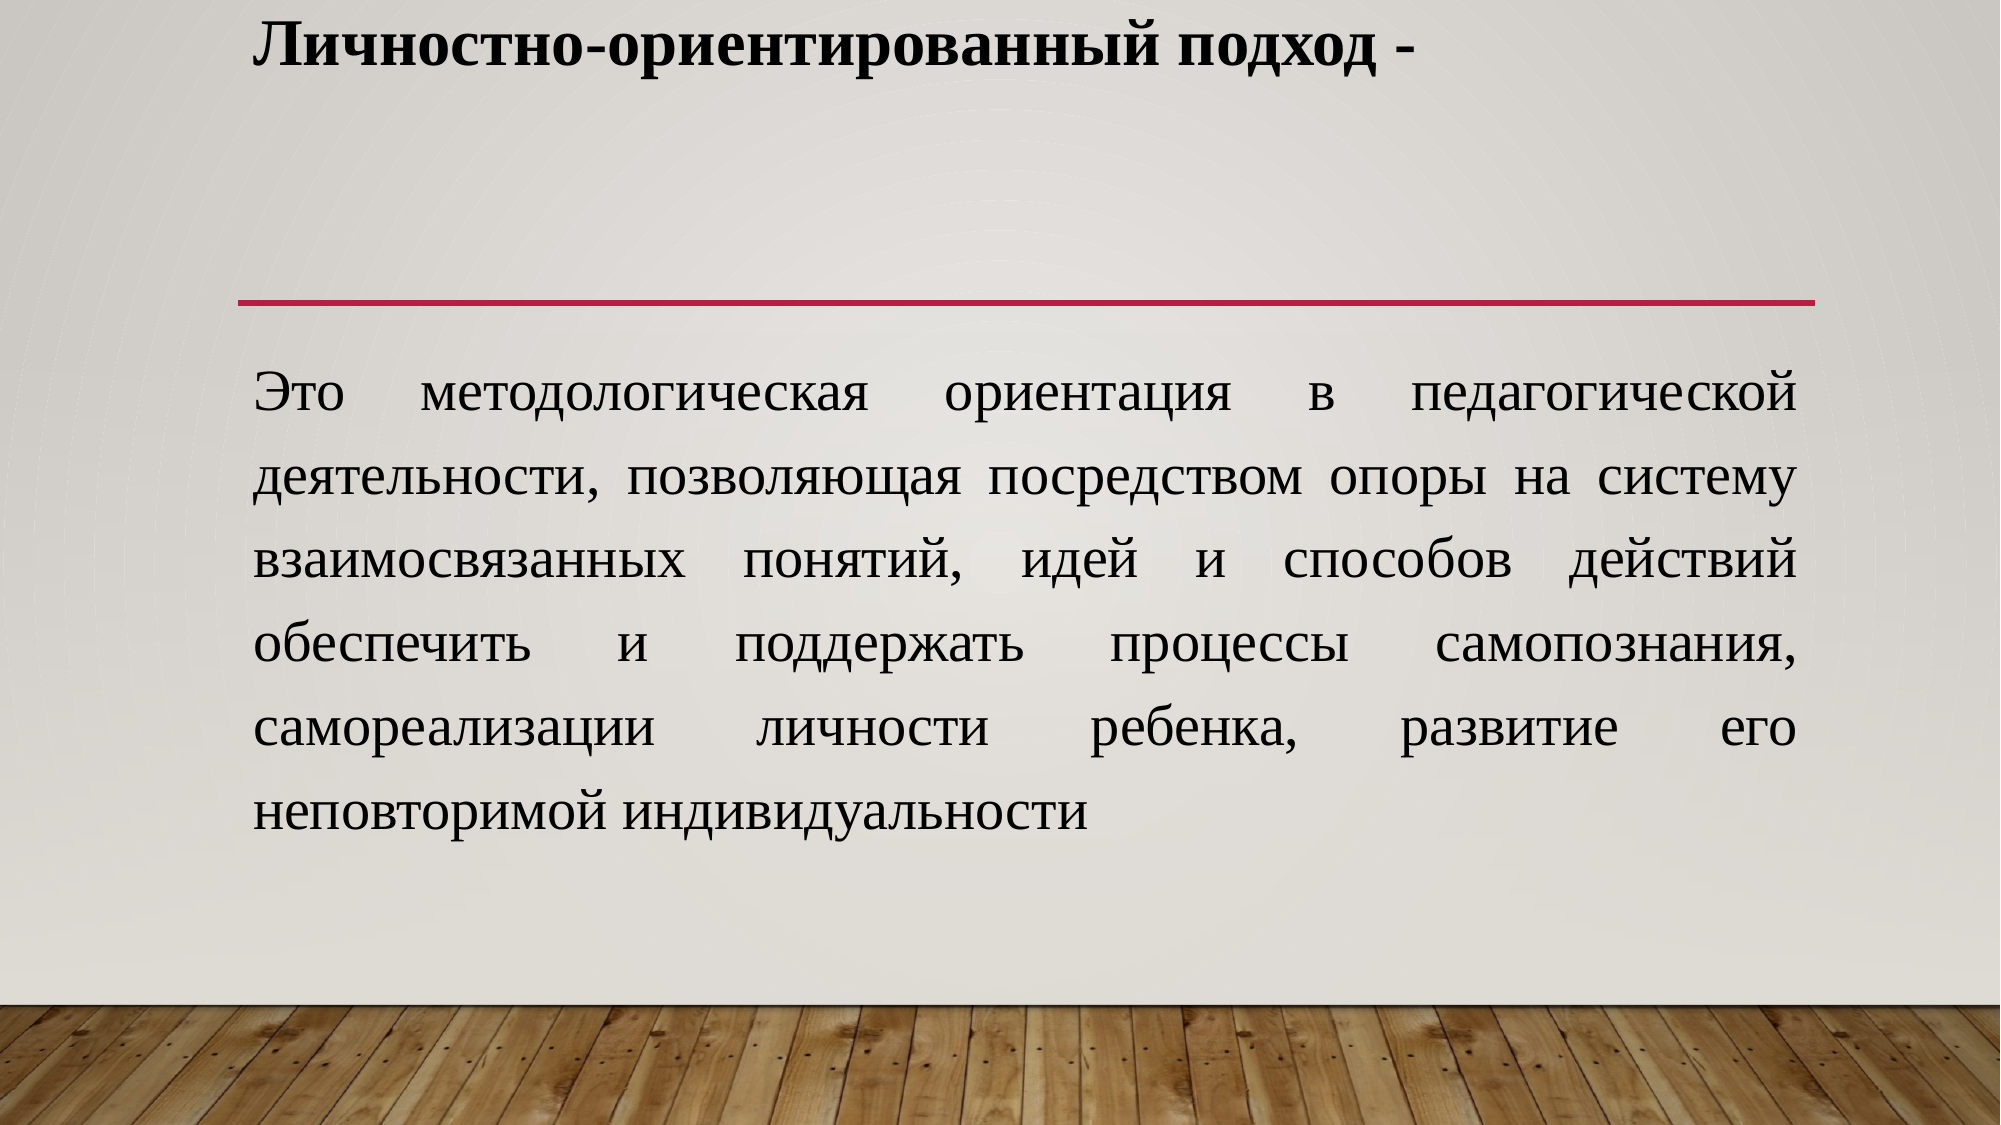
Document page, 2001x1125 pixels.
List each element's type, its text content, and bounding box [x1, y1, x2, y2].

list Это методологическая ориентация в педагогической деятельности, позволяющая посредством опоры на систему взаимосвязанных понятий, идей и способов действий обеспечить и поддержать процессы самопознания, самореализации личности ребенка, развитие его неповторимой индивидуальности [238, 330, 1814, 897]
picture [0, 1005, 2000, 1125]
title Личностно-ориентированный подход - [238, 0, 1814, 173]
